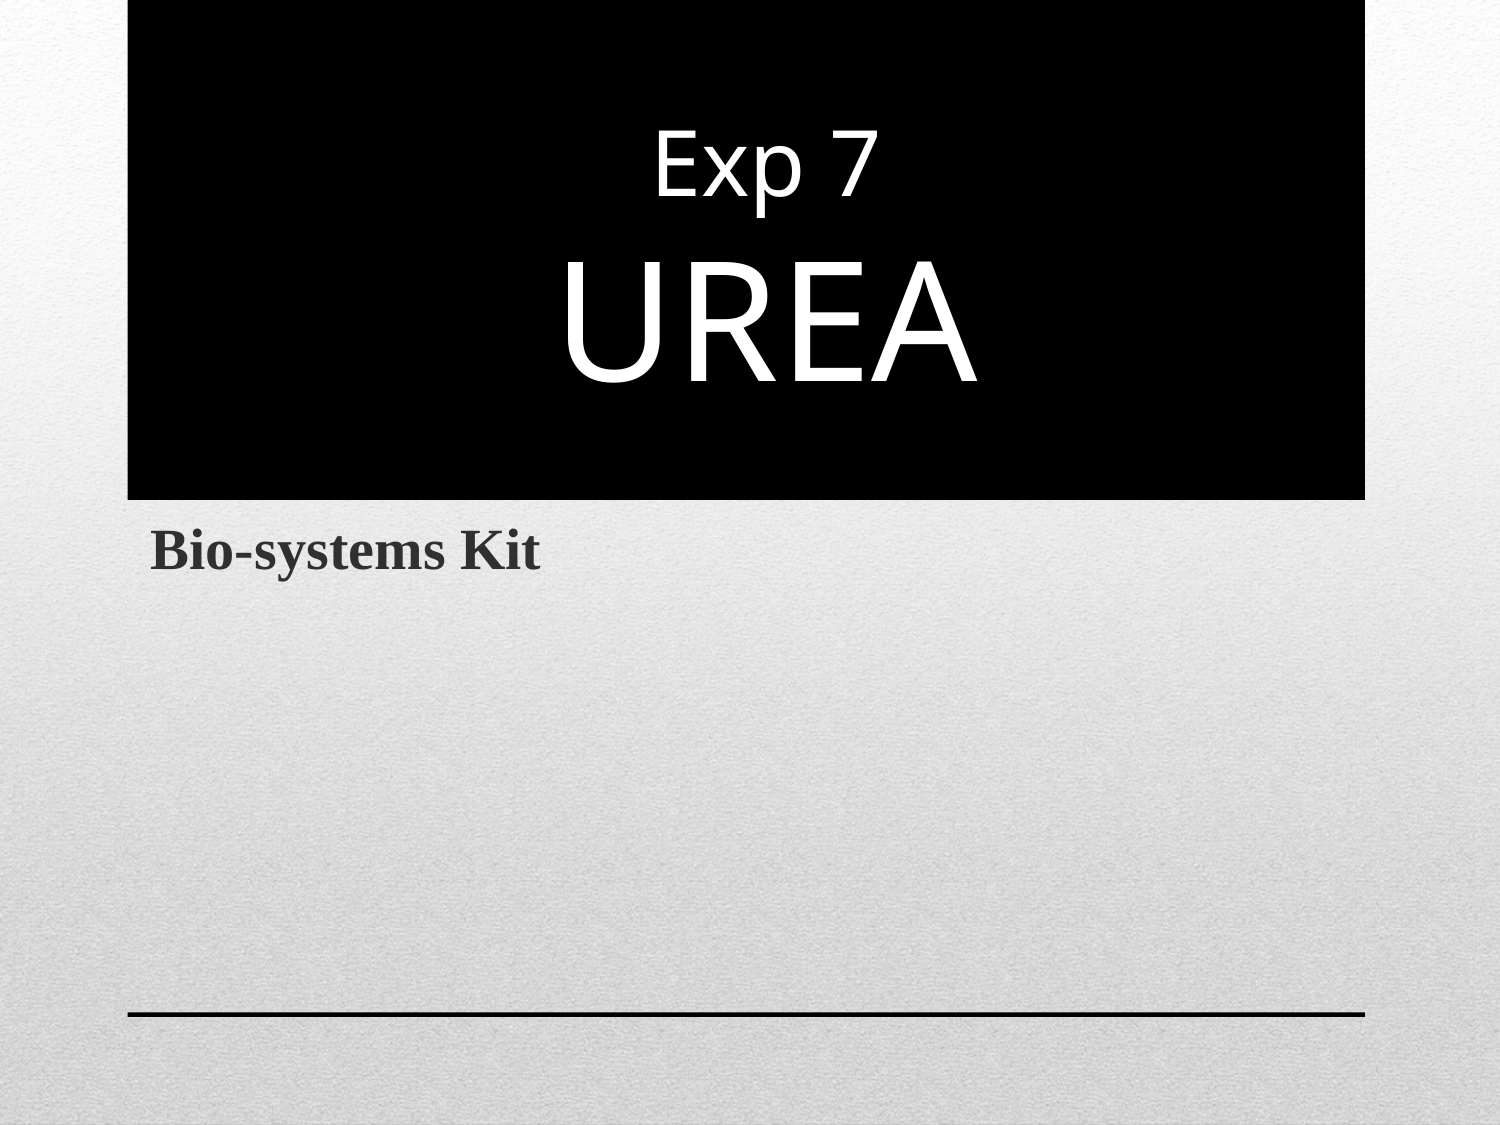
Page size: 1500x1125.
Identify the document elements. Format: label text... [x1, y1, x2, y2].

title Exp 7 UREA [147, 172, 1386, 423]
subtitle Bio-systems Kit [135, 503, 1261, 666]
